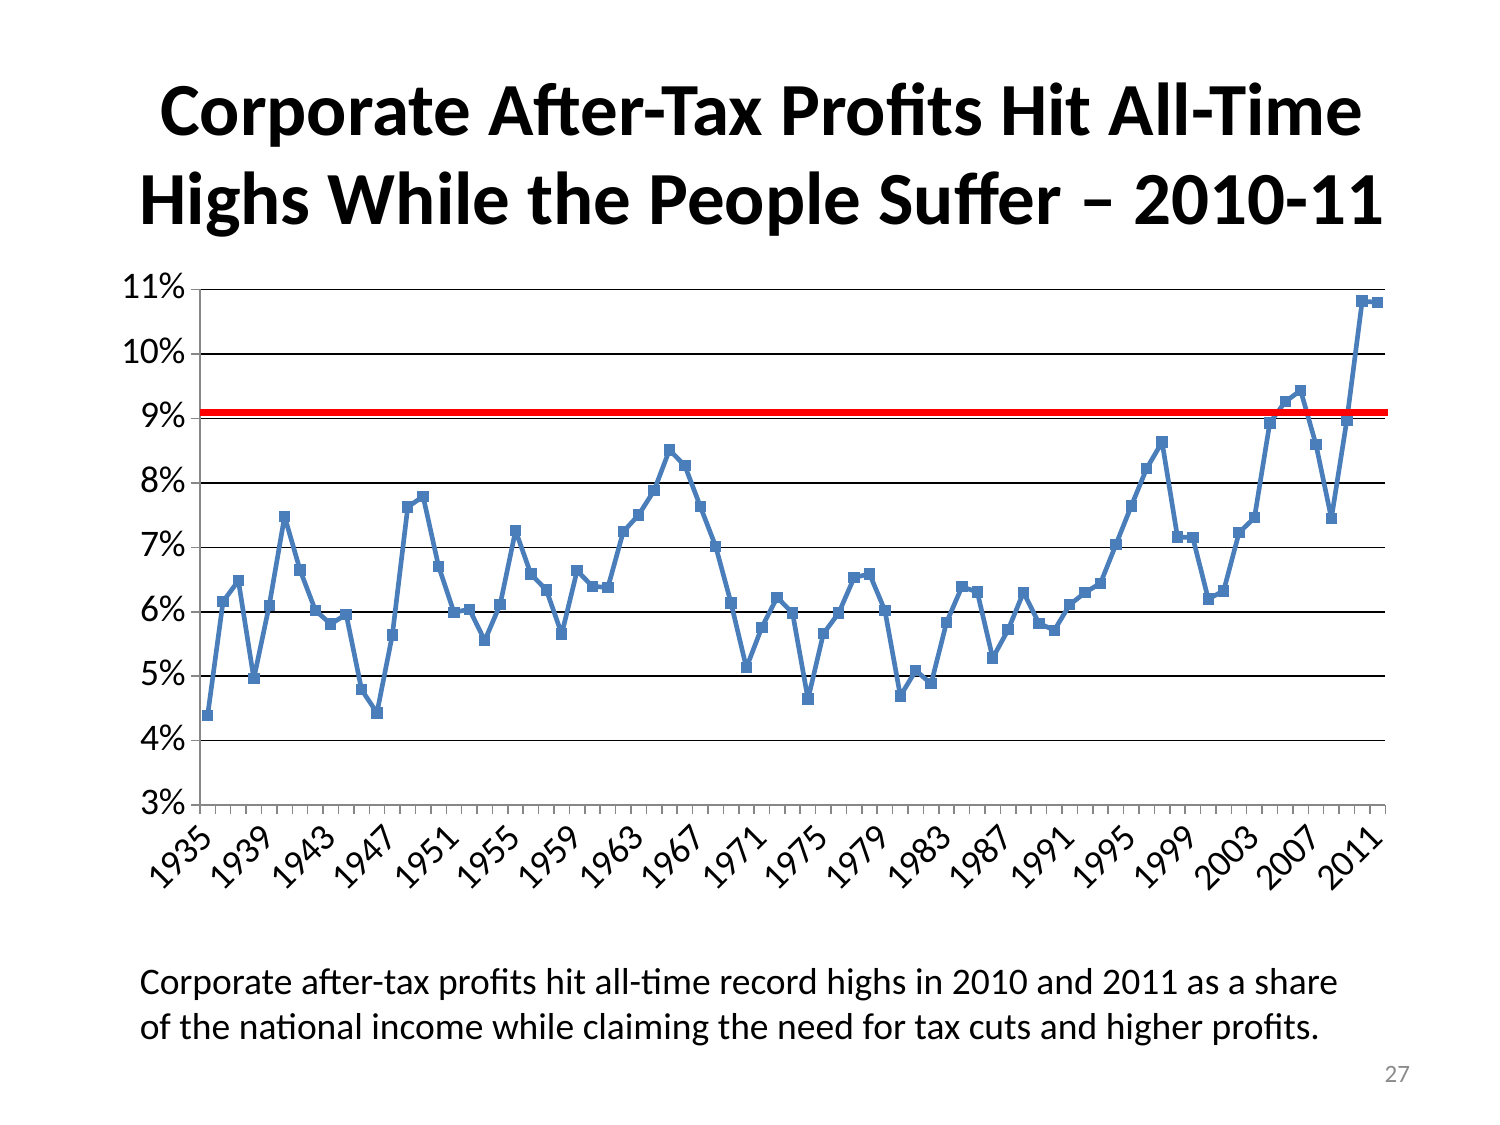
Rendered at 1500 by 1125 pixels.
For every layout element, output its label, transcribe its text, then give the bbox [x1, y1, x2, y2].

slide_number 27 [1074, 1042, 1425, 1103]
title Corporate After-Tax Profits Hit All-Time Highs While the People Suffer – 2010-11 [87, 24, 1438, 275]
text_box Corporate after-tax profits hit all-time record highs in 2010 and 2011 as a share of the national income while claiming the need for tax cuts and higher profits. [125, 949, 1363, 1055]
chart [68, 262, 1419, 926]
